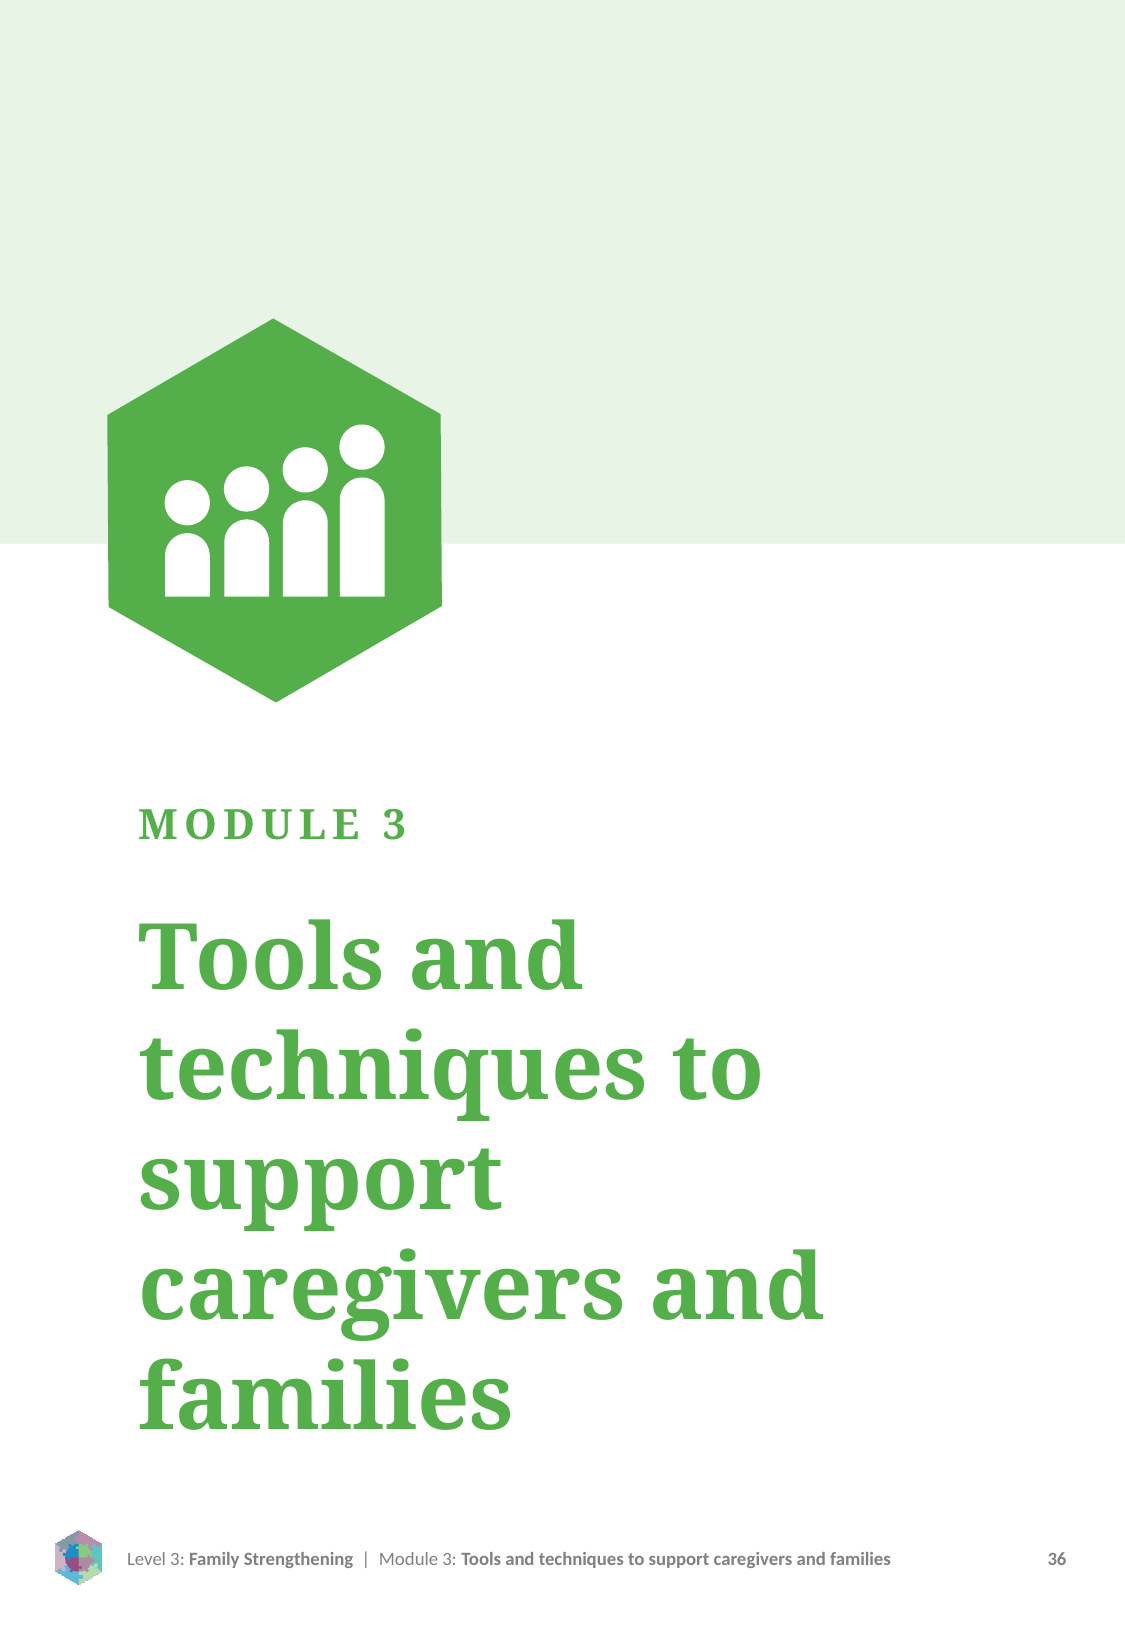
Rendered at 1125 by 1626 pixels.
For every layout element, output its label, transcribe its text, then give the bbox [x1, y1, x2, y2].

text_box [164, 424, 385, 597]
picture [55, 1530, 102, 1585]
text_box MODULE 3 Tools and techniques to support caregivers and families [123, 790, 954, 1455]
text_box [0, 0, 1125, 545]
text_box [106, 317, 443, 704]
